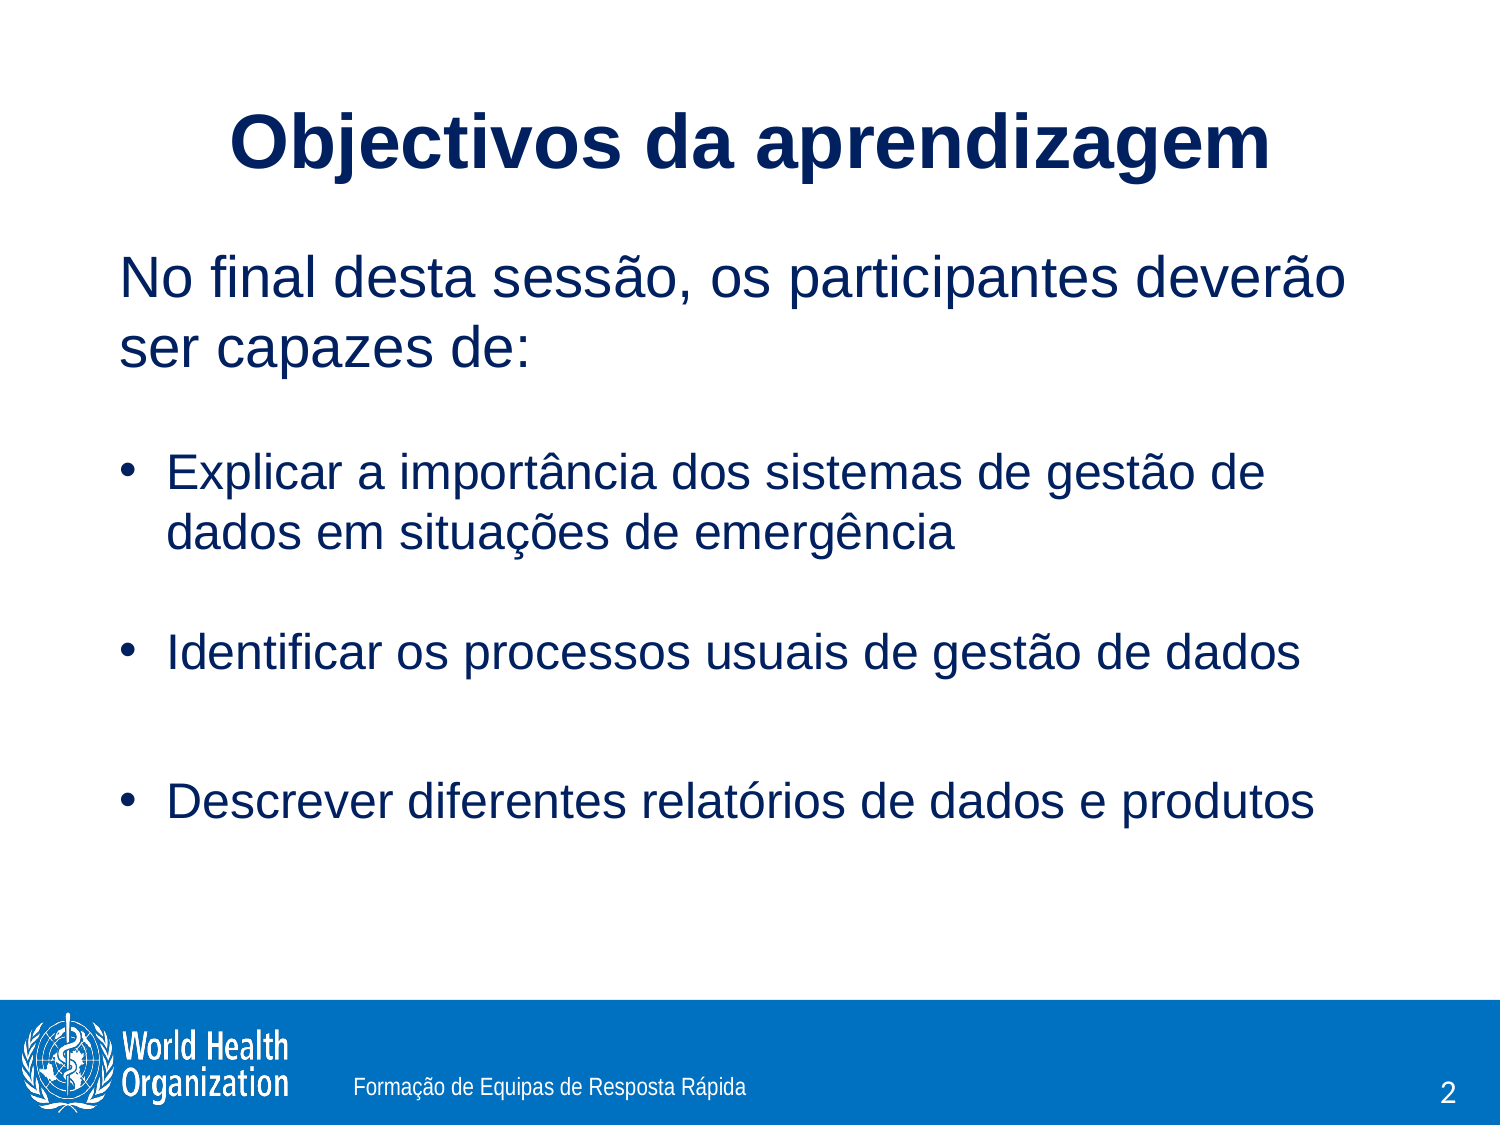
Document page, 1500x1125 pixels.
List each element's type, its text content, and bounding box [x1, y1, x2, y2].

title Objectivos da aprendizagem [76, 44, 1427, 231]
picture [21, 1012, 288, 1113]
list No final desta sessão, os participantes deverão ser capazes de: Explicar a importância dos sistemas de gestão de dados em situações de emergência Identificar os processos usuais de gestão de dados Descrever diferentes relatórios de dados e produtos [29, 231, 1427, 976]
